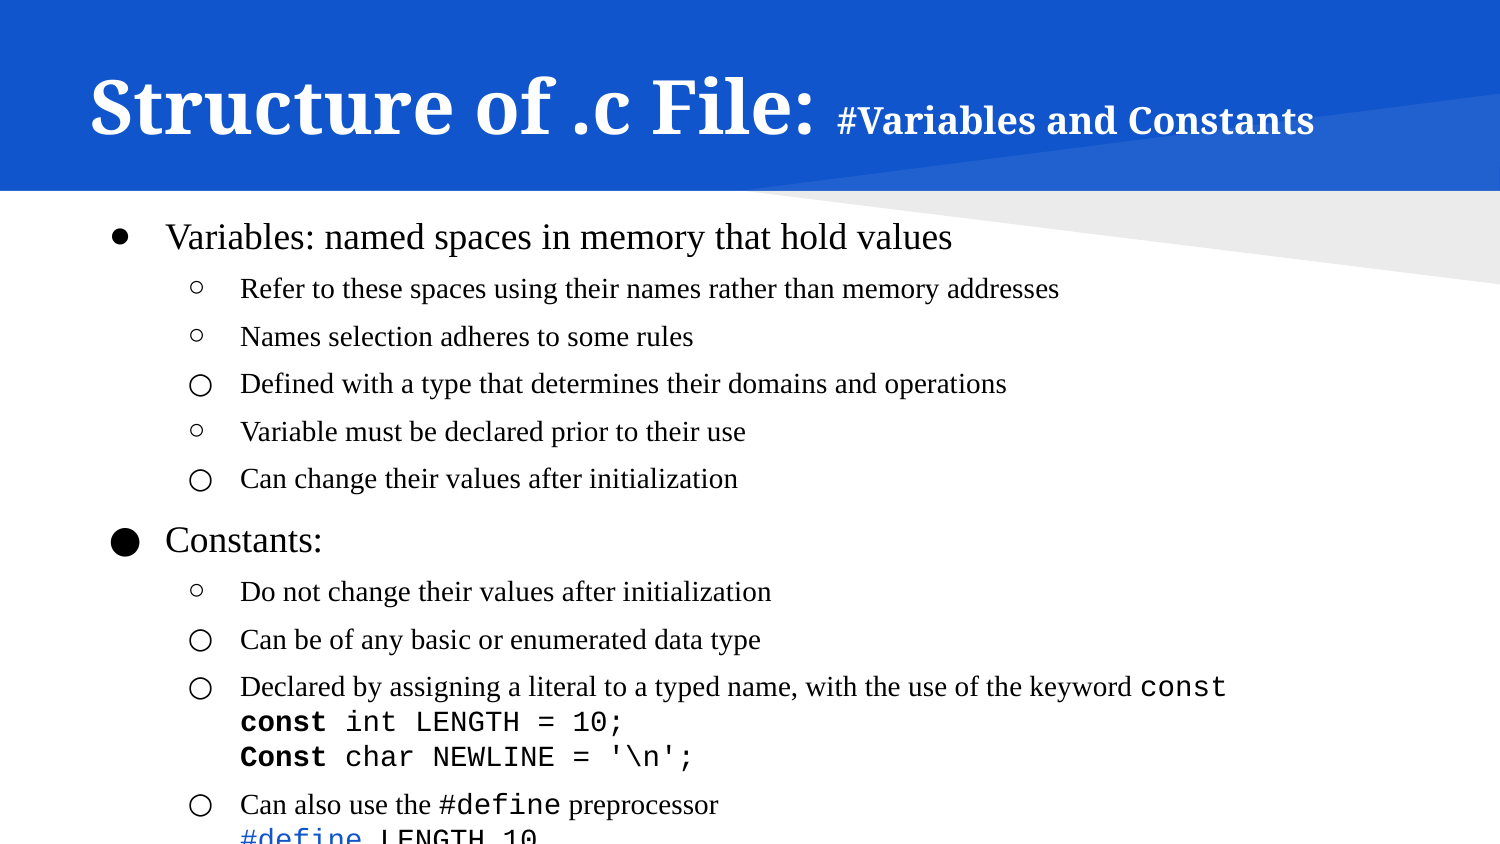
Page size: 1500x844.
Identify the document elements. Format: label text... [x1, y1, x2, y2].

list Variables: named spaces in memory that hold values Refer to these spaces using their names rather than memory addresses Names selection adheres to some rules Defined with a type that determines their domains and operations Variable must be declared prior to their use Can change their values after initialization Constants: Do not change their values after initialization Can be of any basic or enumerated data type Declared by assigning a literal to a typed name, with the use of the keyword const const int LENGTH = 10; Const char NEWLINE = '\n'; Can also use the #define preprocessor #define LENGTH 10 #define NEWLINE '\n' [75, 196, 1425, 808]
title Structure of .c File: #Variables and Constants [75, 33, 1425, 175]
